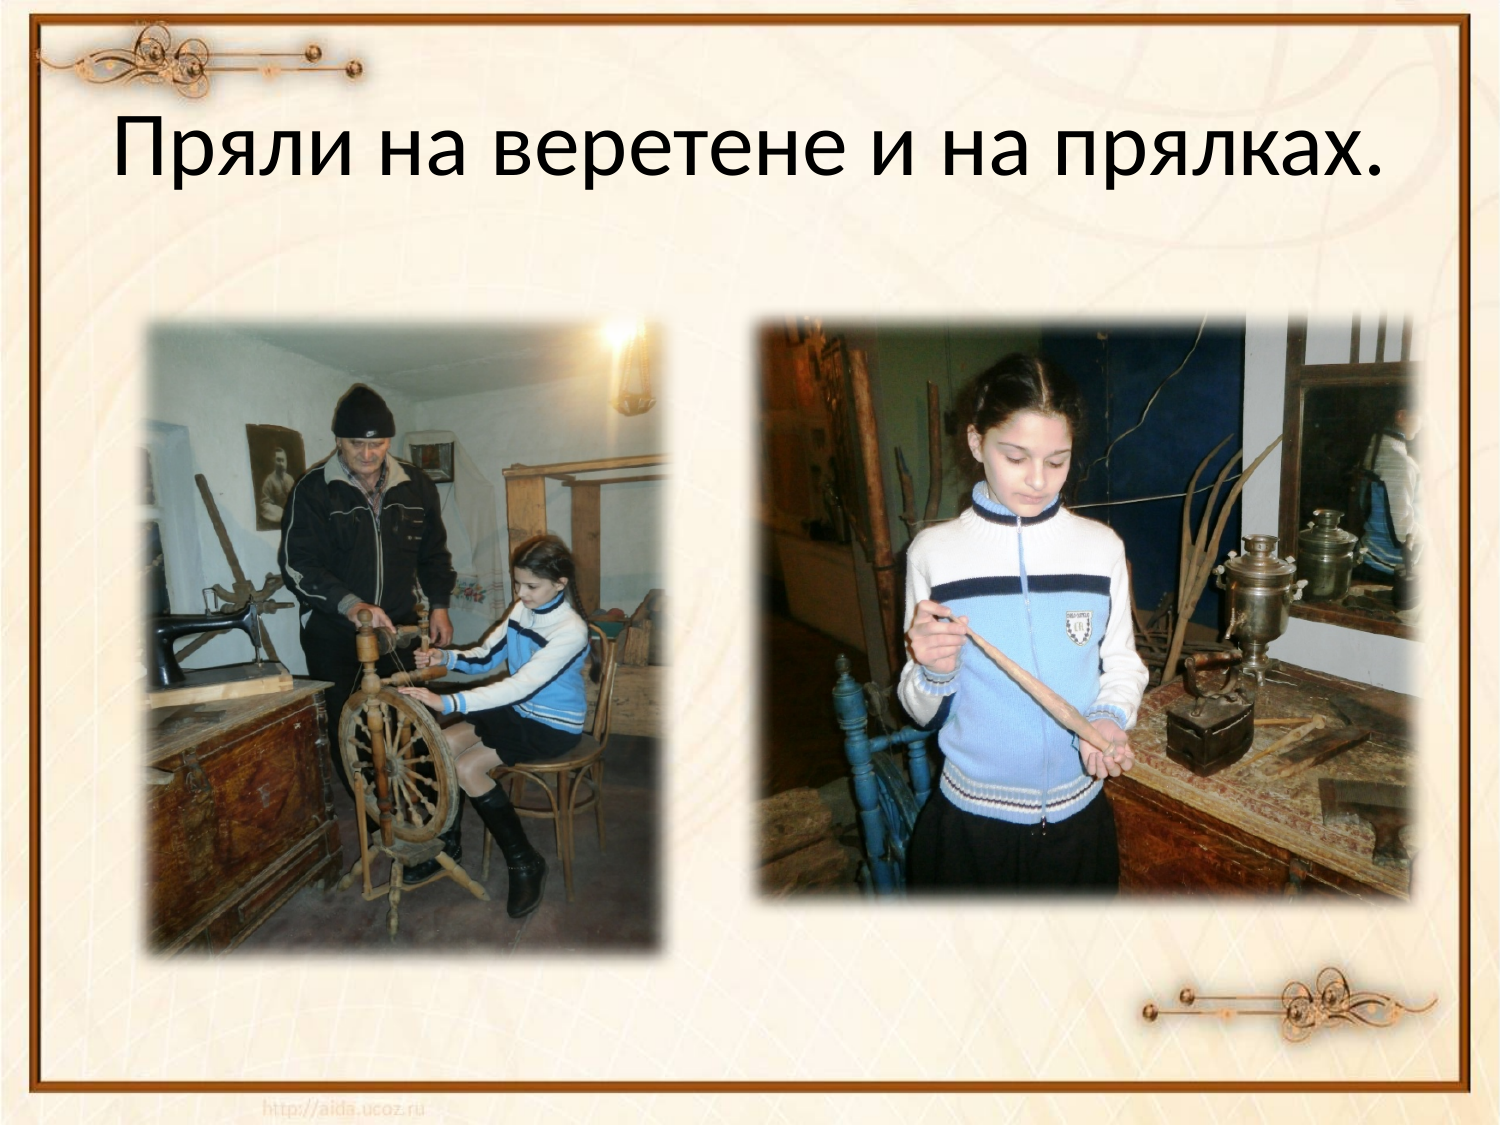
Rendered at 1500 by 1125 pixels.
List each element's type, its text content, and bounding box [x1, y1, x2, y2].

picture [0, 0, 1500, 1125]
title Пряли на веретене и на прялках. [75, 45, 1425, 233]
